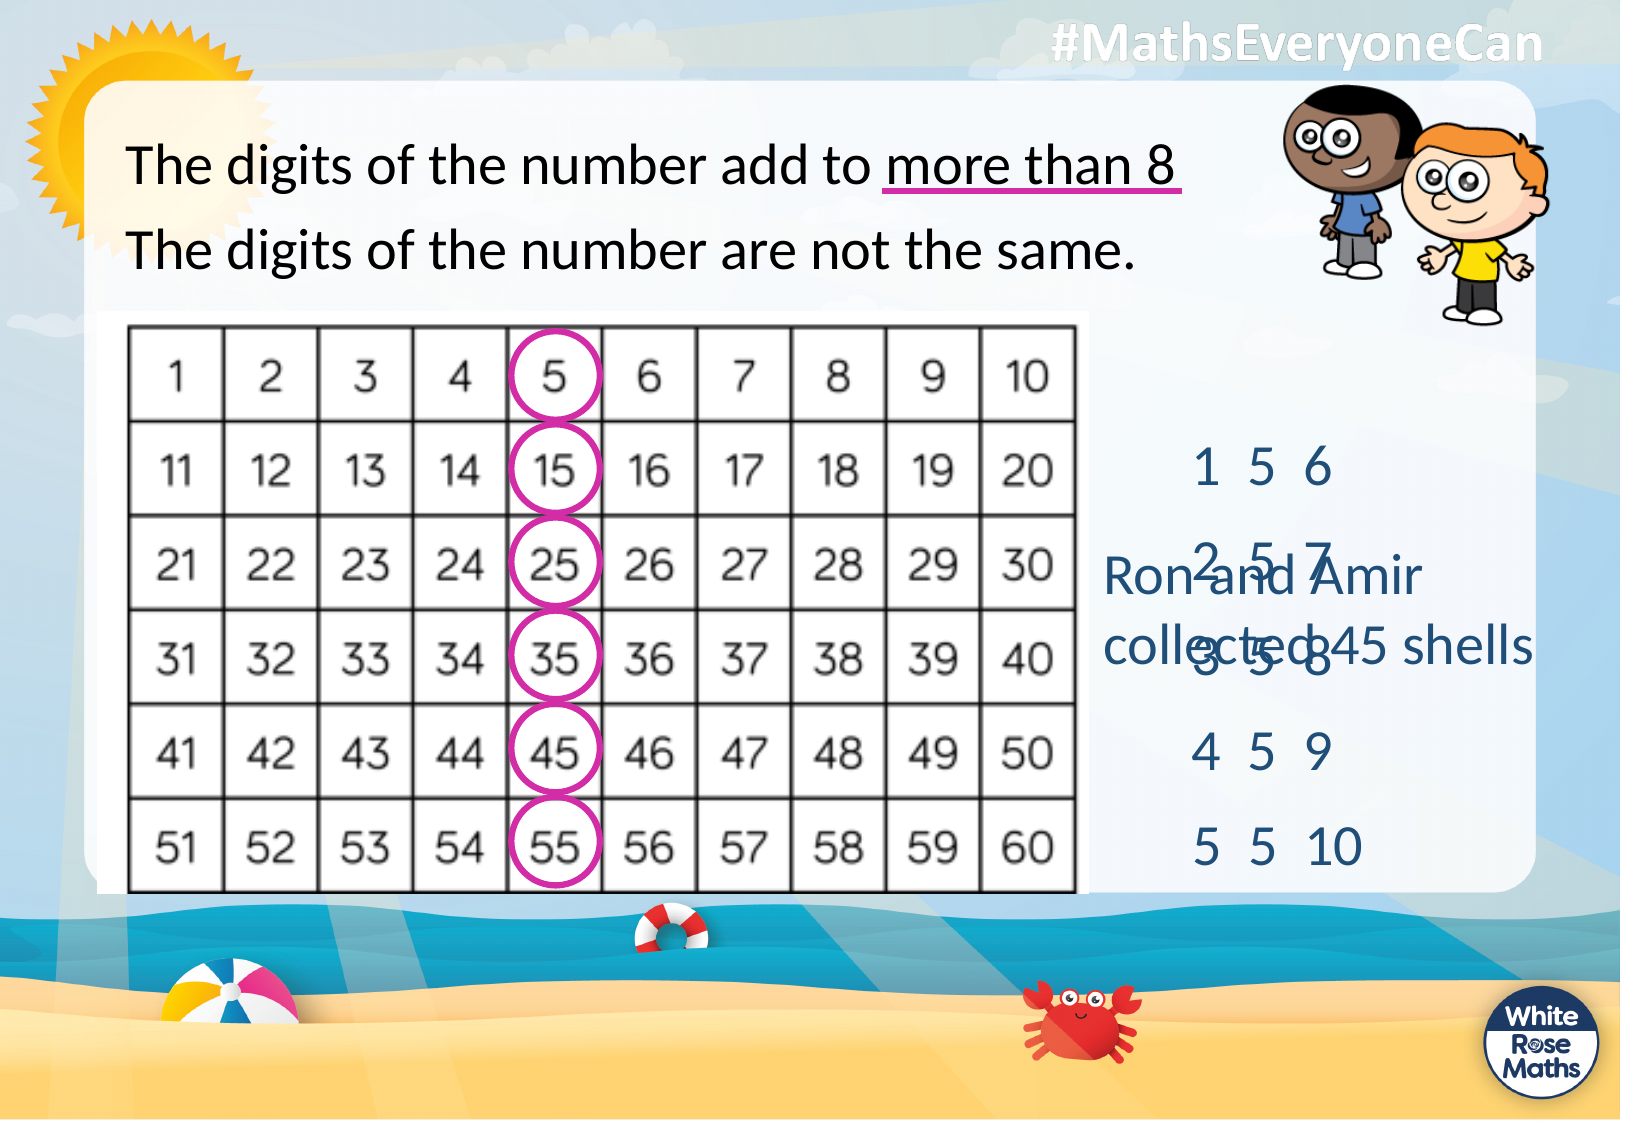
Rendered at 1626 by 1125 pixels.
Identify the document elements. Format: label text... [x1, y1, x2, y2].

text_box Ron and Amir collected 45 shells [1089, 528, 1562, 684]
text_box The digits of the number add to more than 8 The digits of the number are not the same. [110, 118, 1238, 289]
picture [0, 0, 1626, 1125]
